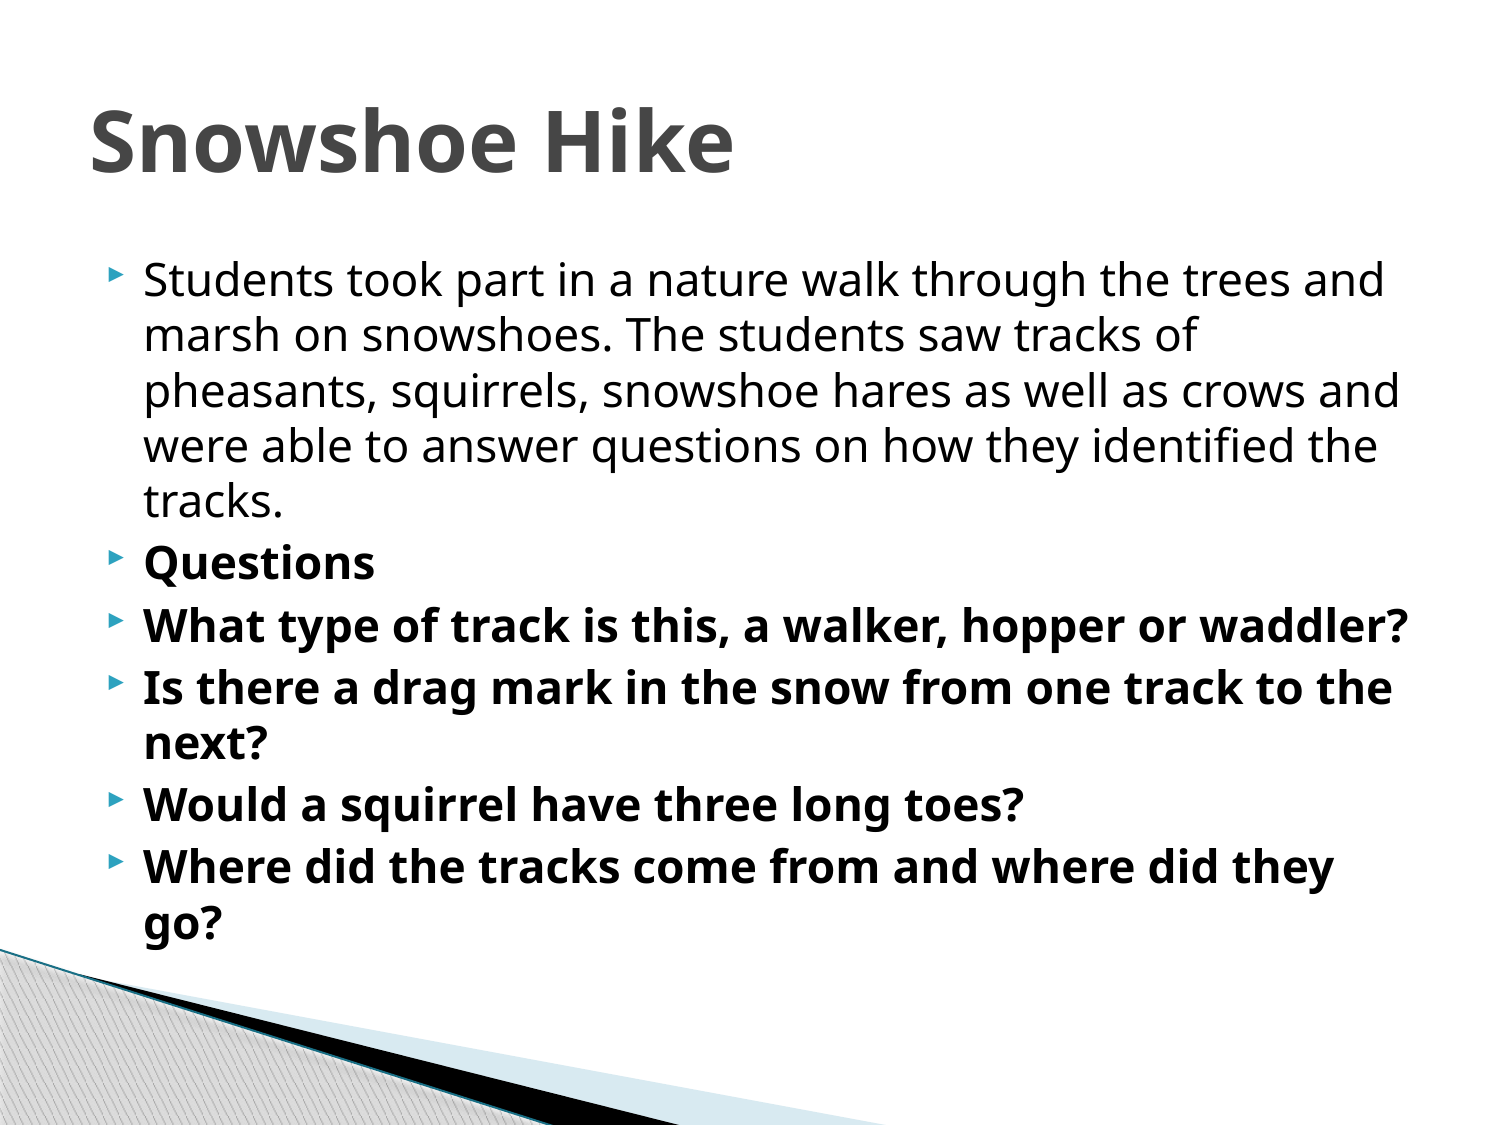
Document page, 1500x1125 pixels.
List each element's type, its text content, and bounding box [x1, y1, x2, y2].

title Snowshoe Hike [75, 45, 1425, 233]
list Students took part in a nature walk through the trees and marsh on snowshoes. The students saw tracks of pheasants, squirrels, snowshoe hares as well as crows and were able to answer questions on how they identified the tracks. Questions What type of track is this, a walker, hopper or waddler? Is there a drag mark in the snow from one track to the next? Would a squirrel have three long toes? Where did the tracks come from and where did they go? [74, 242, 1426, 986]
